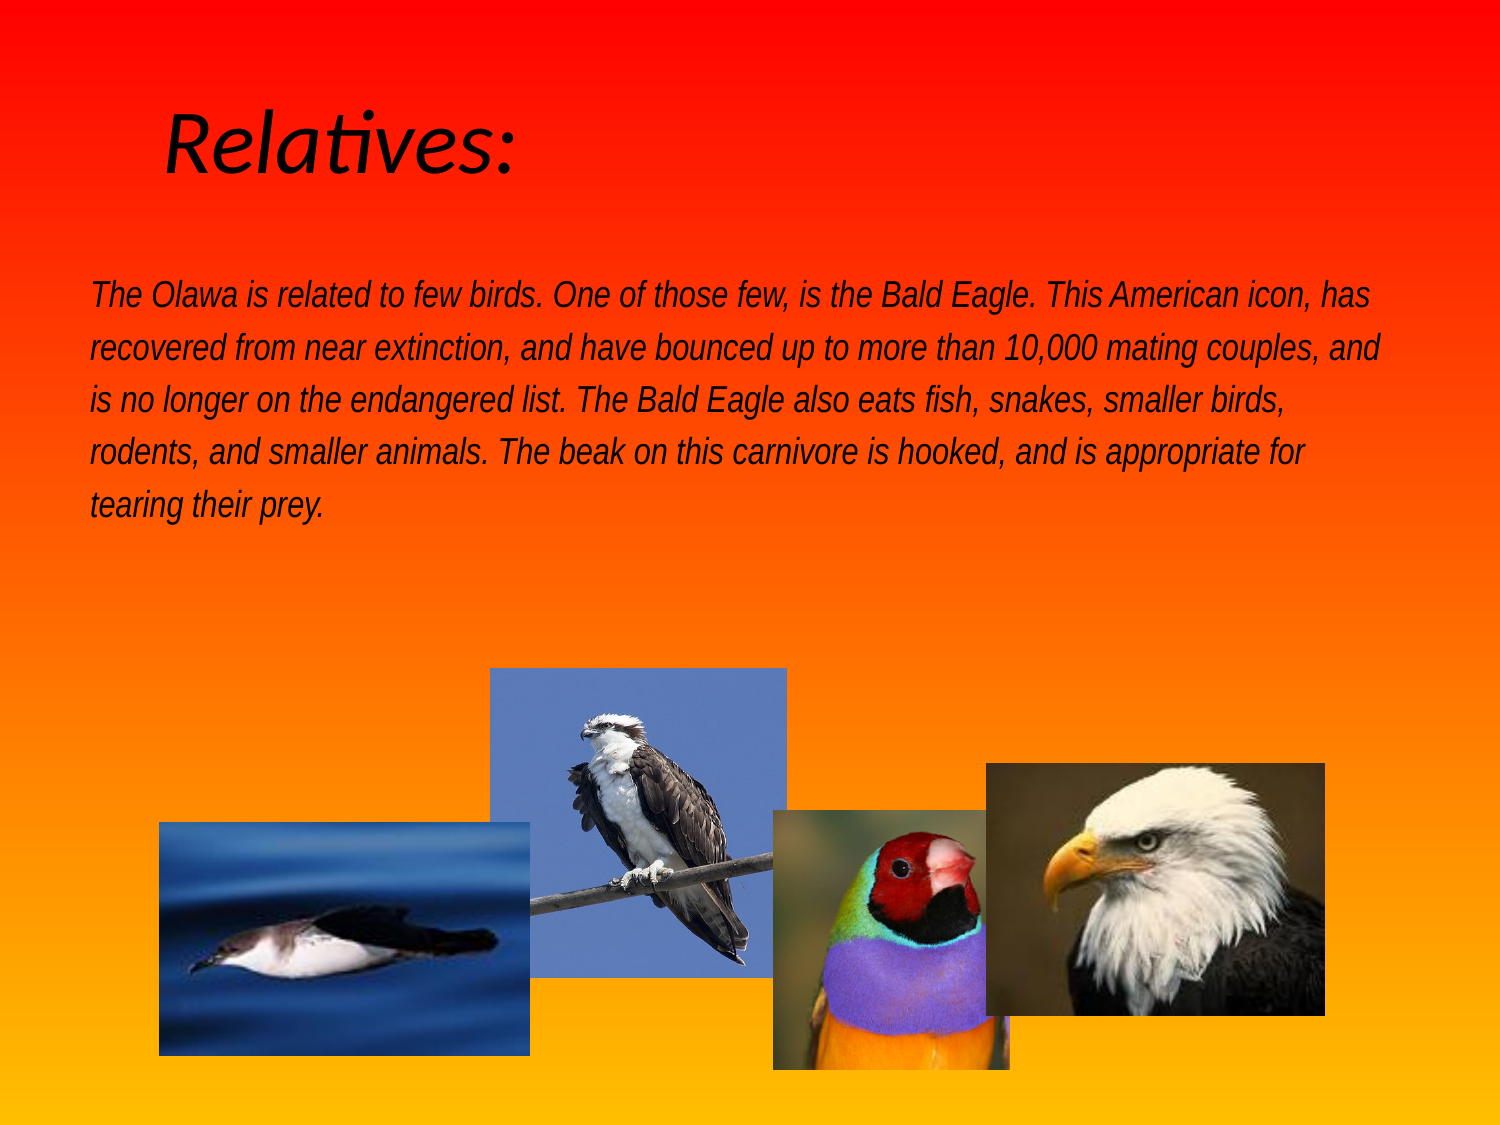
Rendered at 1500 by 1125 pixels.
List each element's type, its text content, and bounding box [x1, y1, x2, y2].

picture [159, 668, 1325, 1071]
list The Olawa is related to few birds. One of those few, is the Bald Eagle. This American icon, has recovered from near extinction, and have bounced up to more than 10,000 mating couples, and is no longer on the endangered list. The Bald Eagle also eats fish, snakes, smaller birds, rodents, and smaller animals. The beak on this carnivore is hooked, and is appropriate for tearing their prey. [75, 262, 1425, 1005]
title Relatives: [64, 42, 1415, 231]
